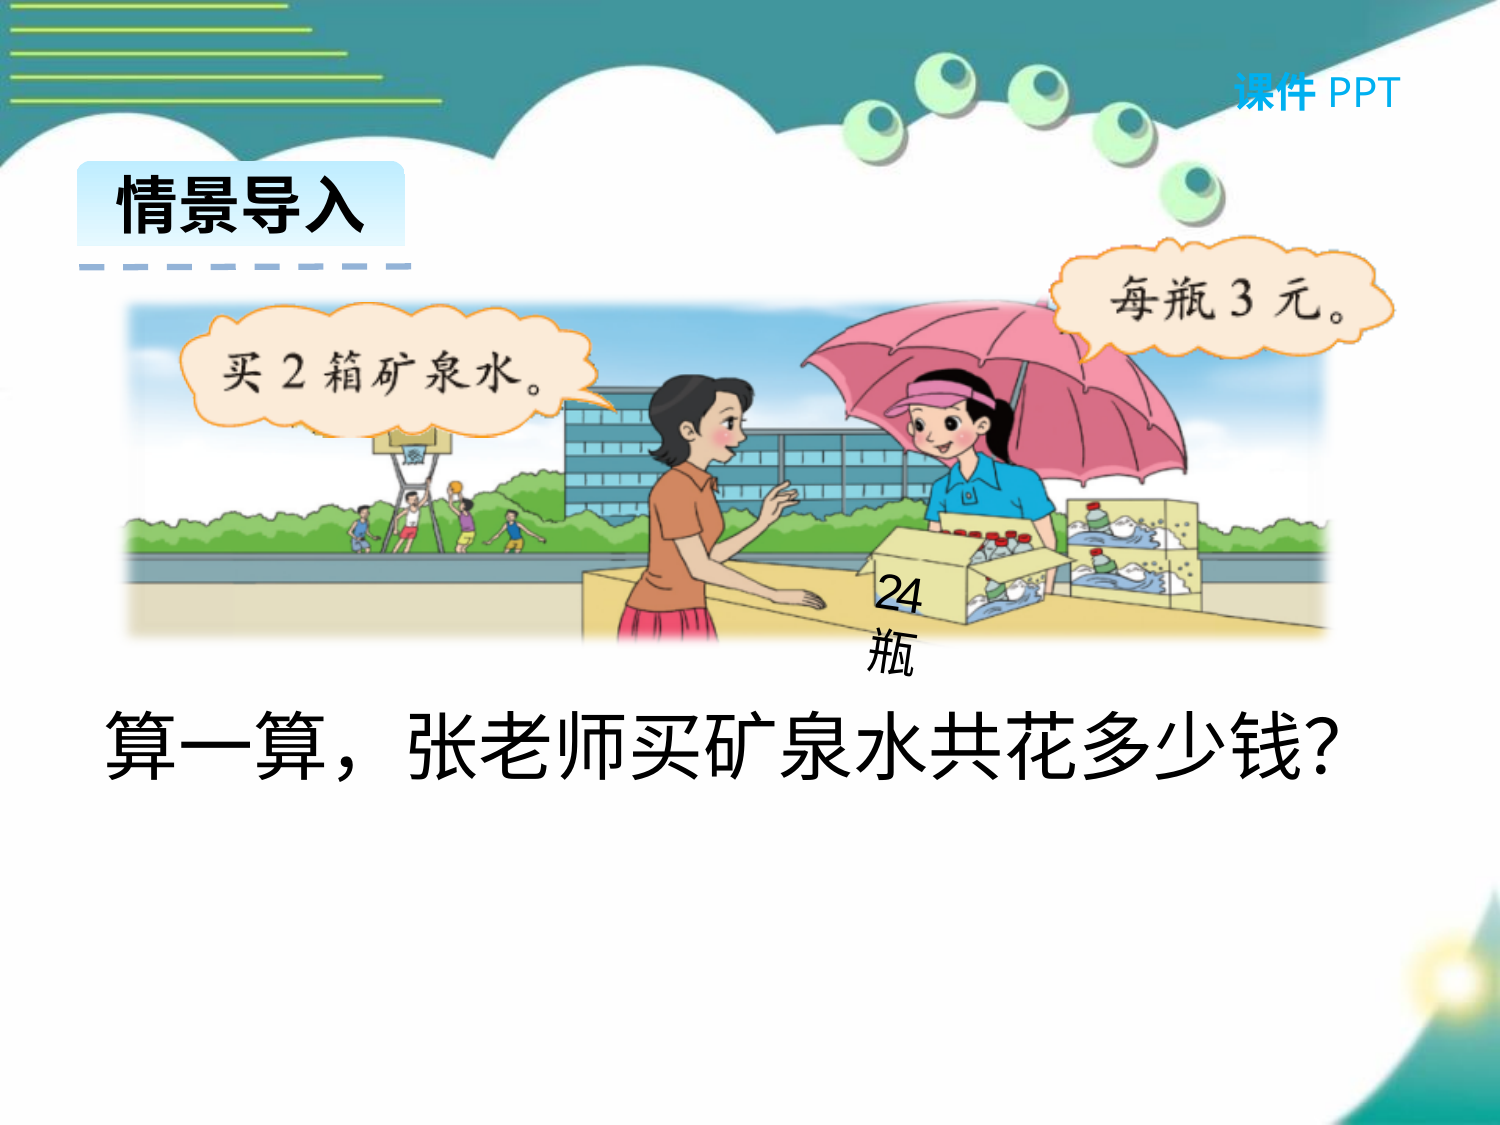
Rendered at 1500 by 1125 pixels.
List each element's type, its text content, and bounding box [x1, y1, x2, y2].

text_box 算一算，张老师买矿泉水共花多少钱？ [88, 692, 1414, 798]
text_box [111, 290, 1341, 652]
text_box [76, 160, 420, 268]
text_box 课件PPT [1218, 58, 1418, 124]
picture [0, 0, 1500, 1125]
